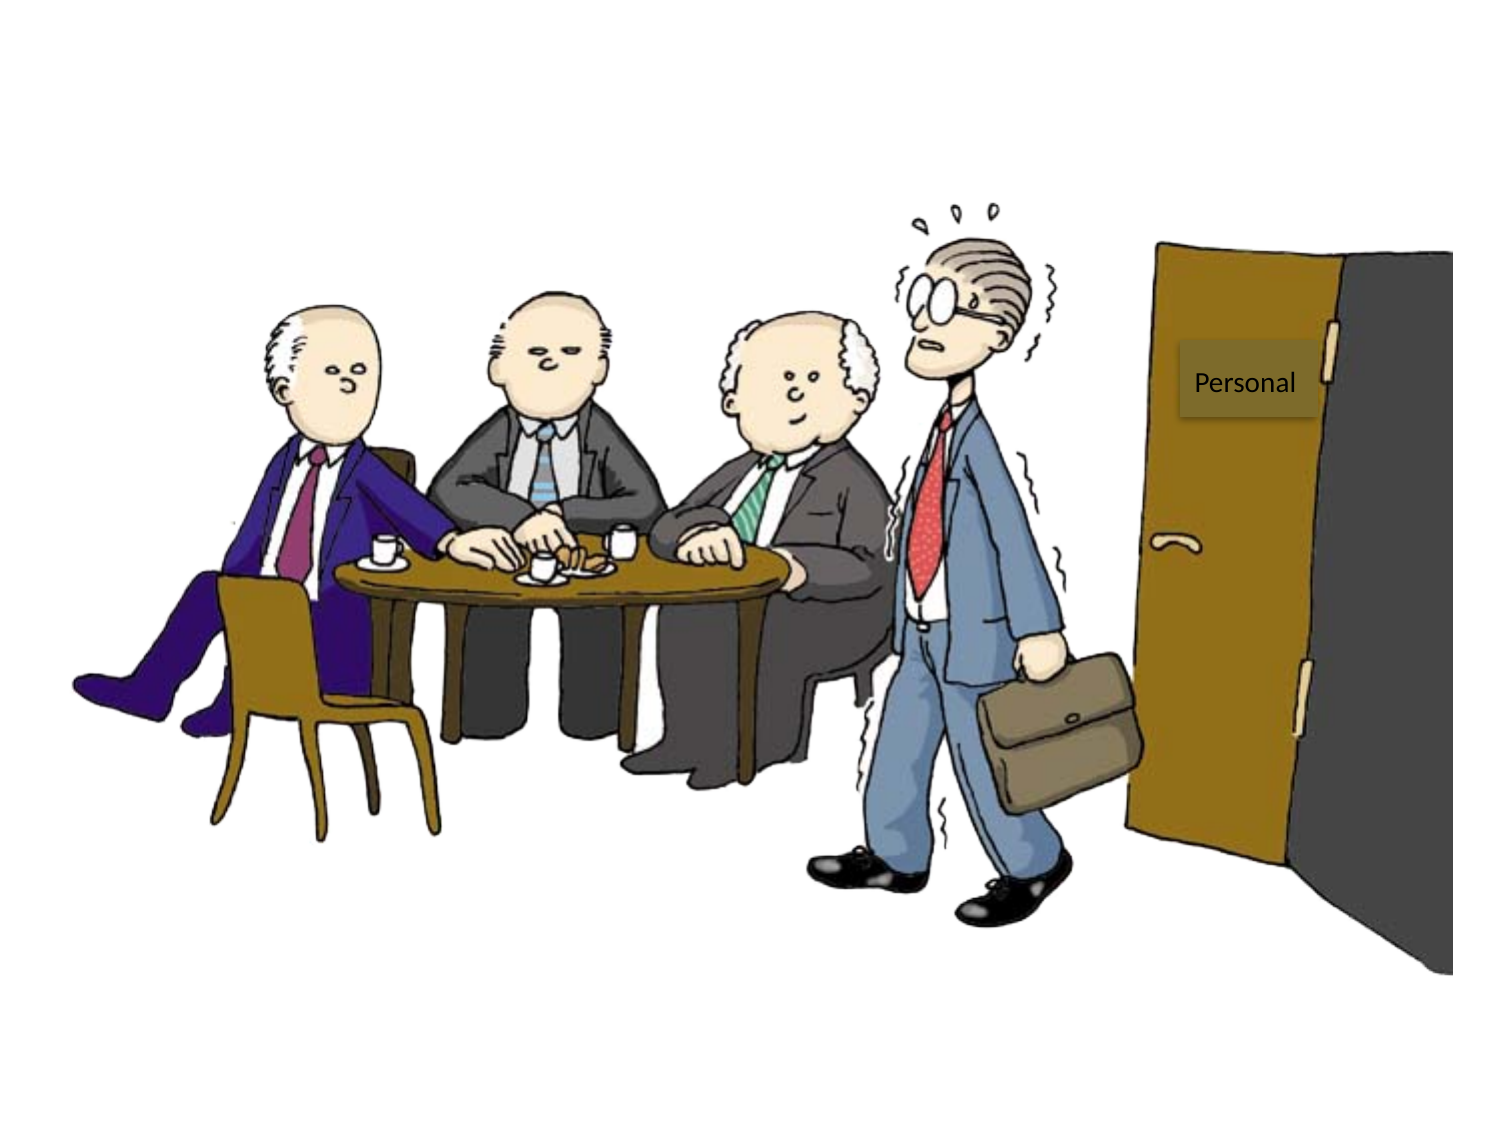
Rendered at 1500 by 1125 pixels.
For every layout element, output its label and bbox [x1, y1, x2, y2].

picture [51, 151, 1453, 1010]
